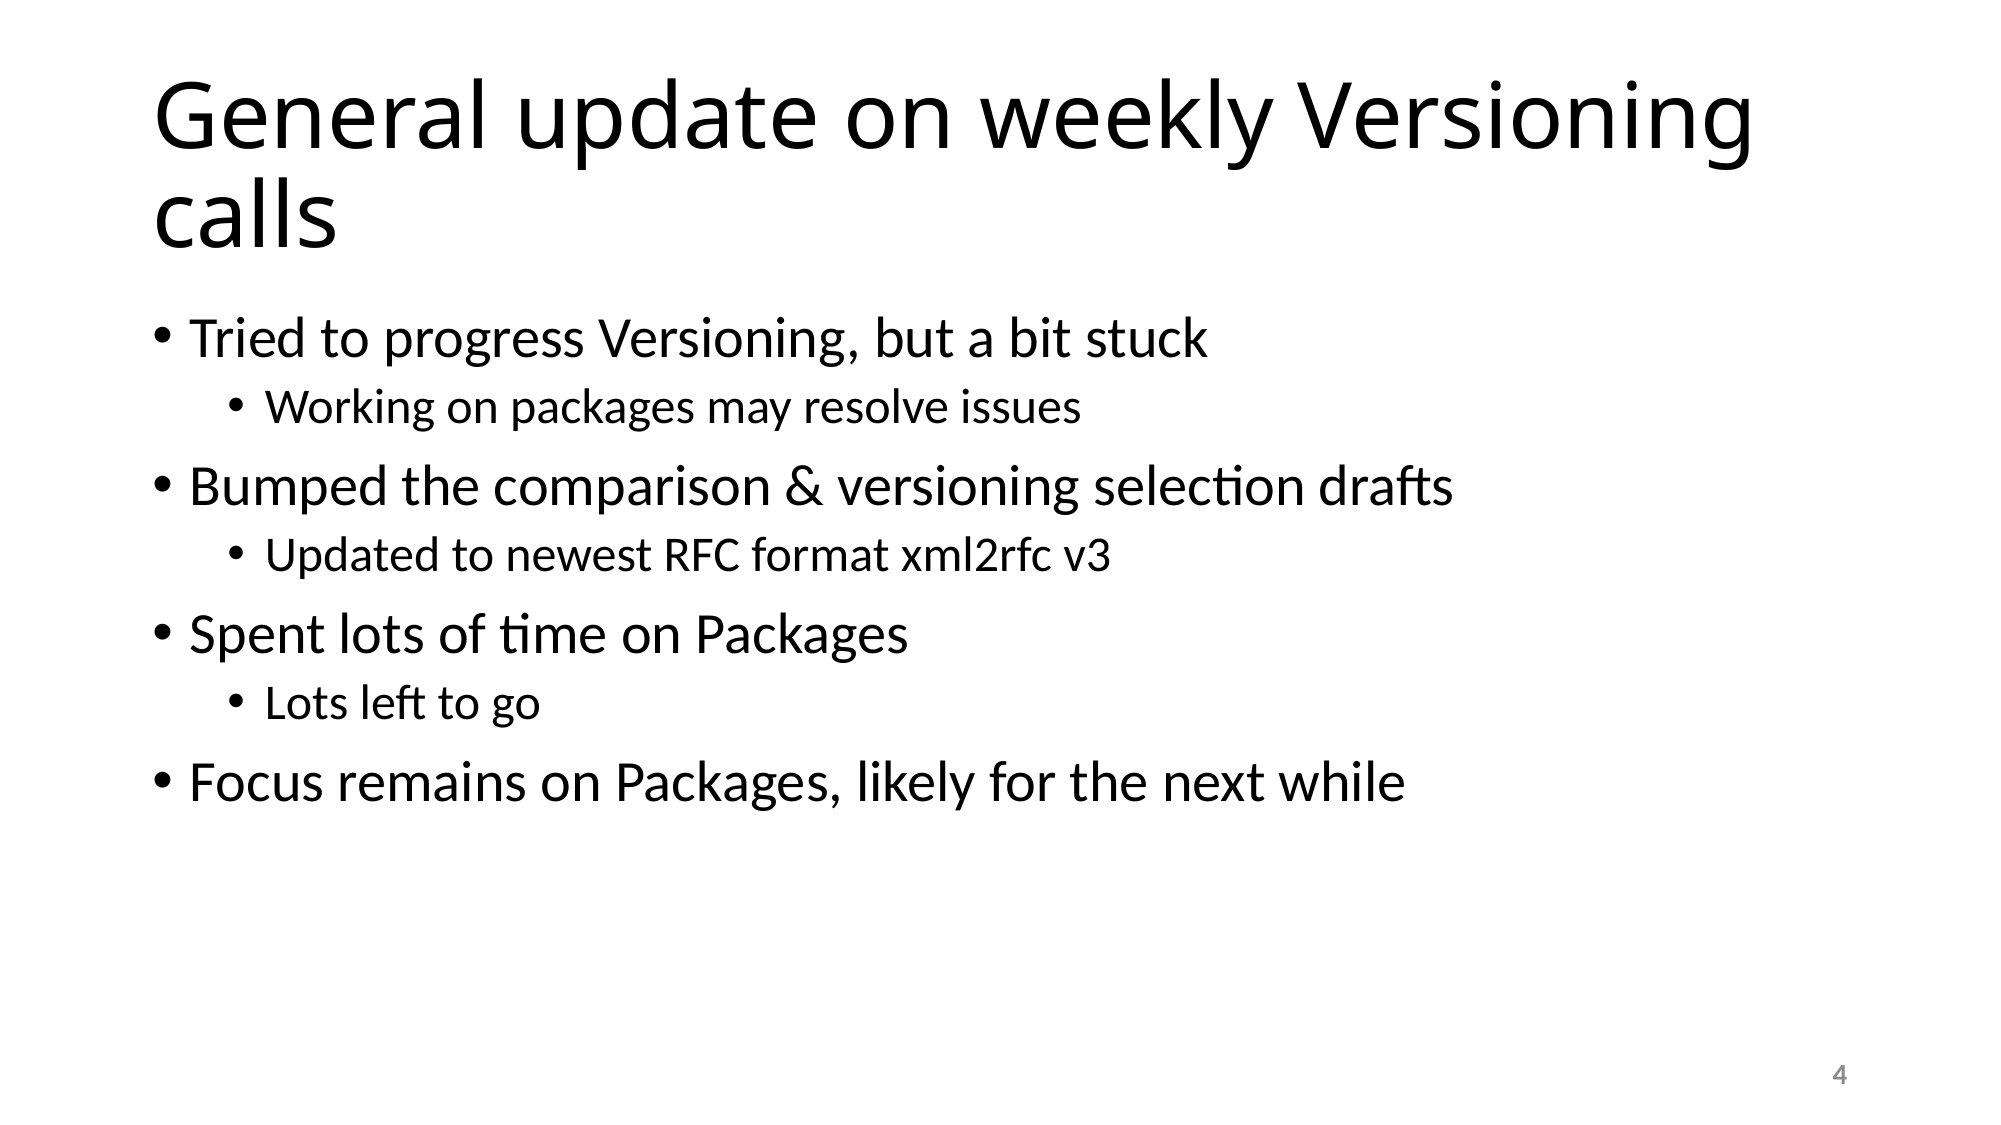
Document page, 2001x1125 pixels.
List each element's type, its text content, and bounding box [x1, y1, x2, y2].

title General update on weekly Versioning calls [137, 59, 1863, 278]
list Tried to progress Versioning, but a bit stuck Working on packages may resolve issues Bumped the comparison & versioning selection drafts Updated to newest RFC format xml2rfc v3 Spent lots of time on Packages Lots left to go Focus remains on Packages, likely for the next while [137, 299, 1863, 1014]
slide_number 4 [1412, 1042, 1863, 1103]
